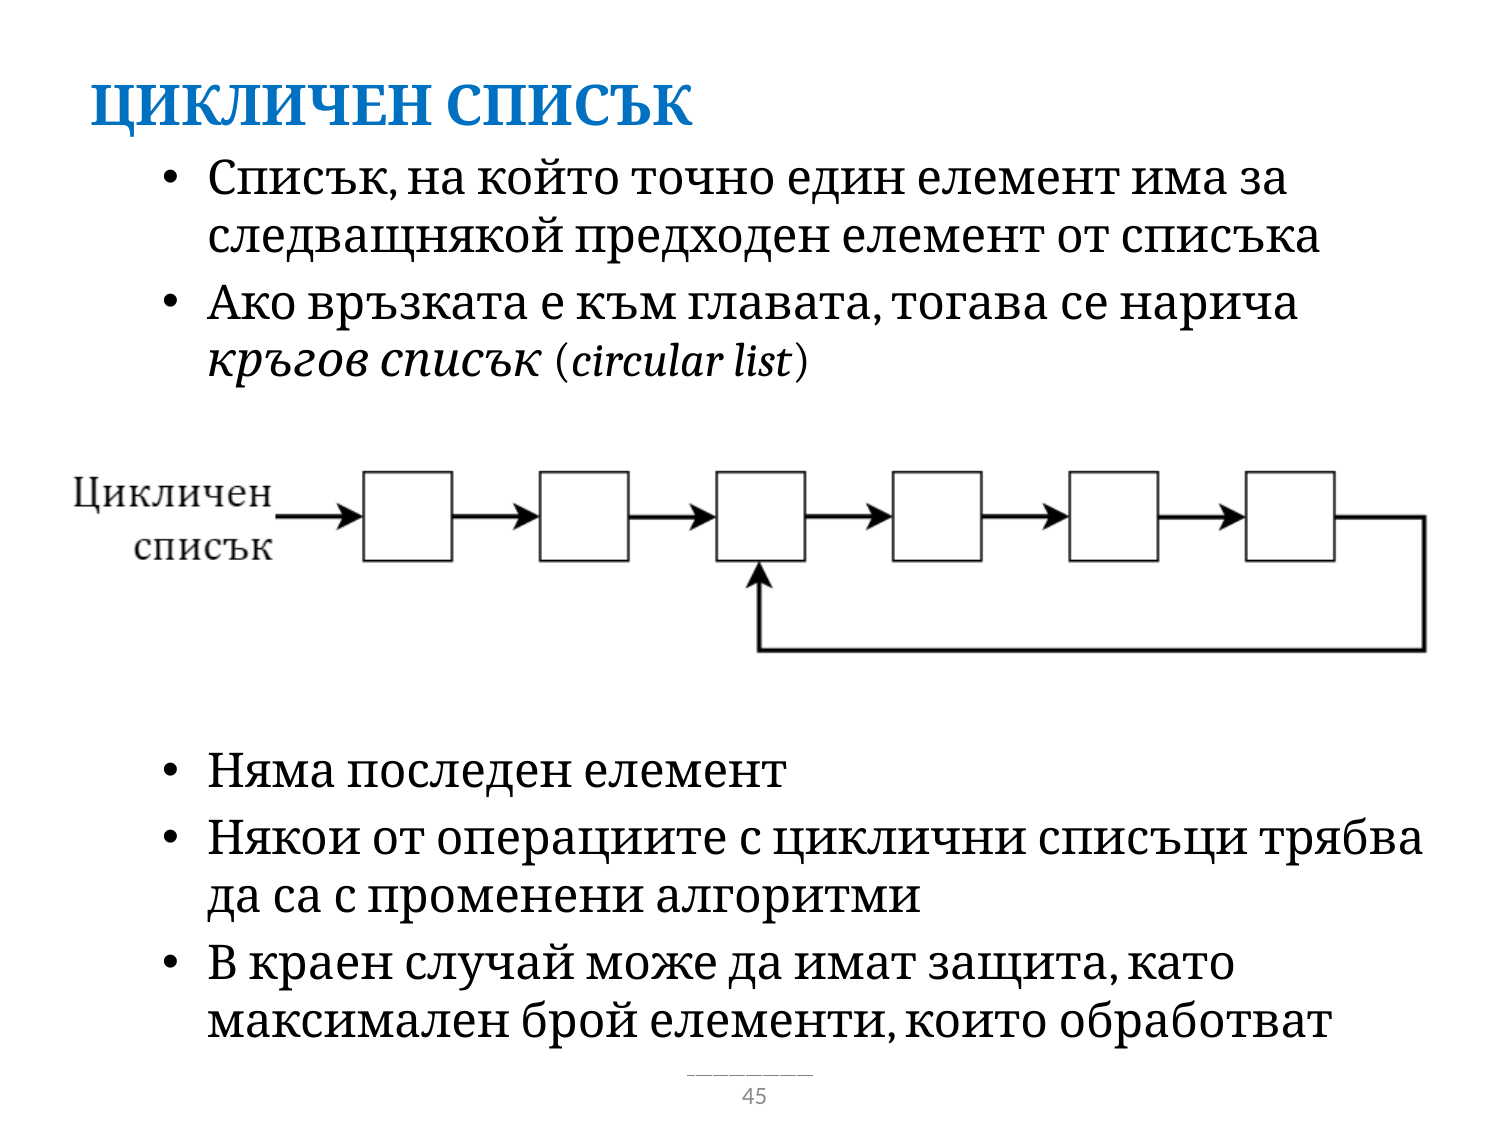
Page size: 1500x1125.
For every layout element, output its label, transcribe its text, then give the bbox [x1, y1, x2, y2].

list Цикличен списък Списък, на който точно един елемент има за следващнякой предходен елемент от списъка Ако връзката е към главата, тогава се нарича кръгов списък (circular list) Няма последен елемент Някои от операциите с циклични списъци трябва да са с променени алгоритми В краен случай може да имат защита, като максимален брой елементи, които обработват [75, 62, 1450, 459]
list Цикличен списък Списък, на който точно един елемент има за следващнякой предходен елемент от списъка Ако връзката е към главата, тогава се нарича кръгов списък (circular list) Няма последен елемент Някои от операциите с циклични списъци трябва да са с променени алгоритми В краен случай може да имат защита, като максимален брой елементи, които обработват [75, 668, 1450, 1063]
slide_number 45 [579, 1065, 930, 1125]
picture [55, 449, 1445, 671]
